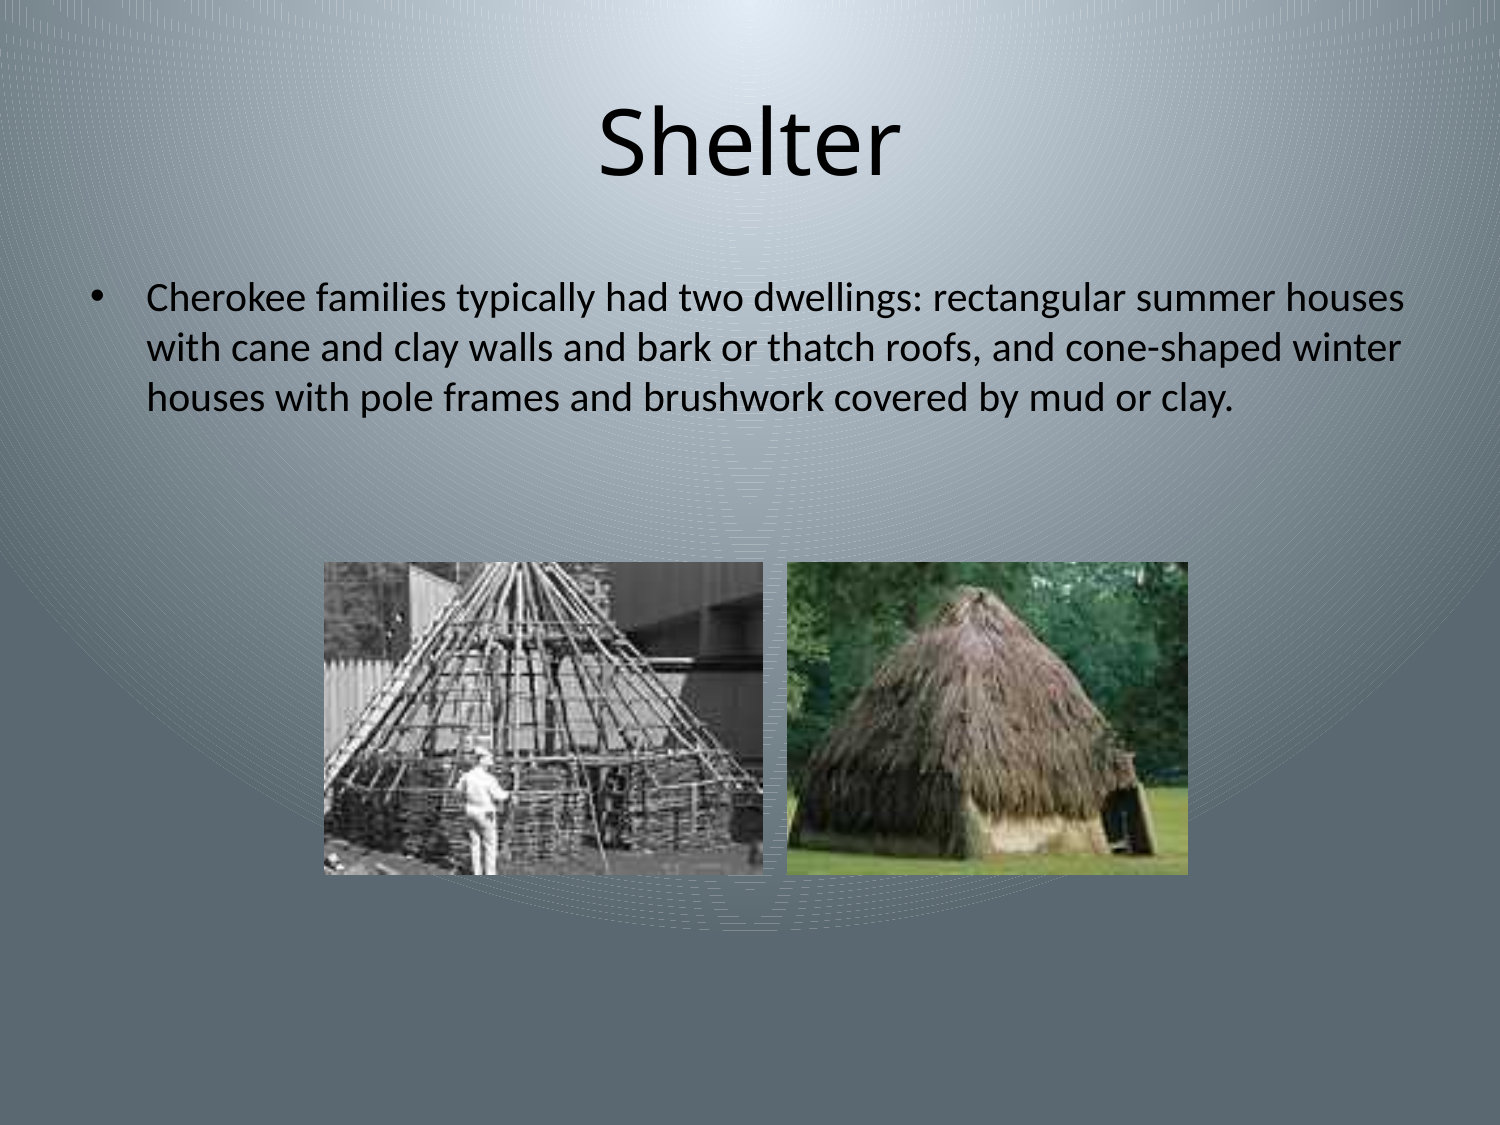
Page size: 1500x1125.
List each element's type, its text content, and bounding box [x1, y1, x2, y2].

title Shelter [75, 45, 1425, 233]
list Cherokee families typically had two dwellings: rectangular summer houses with cane and clay walls and bark or thatch roofs, and cone-shaped winter houses with pole frames and brushwork covered by mud or clay. [75, 262, 1425, 1005]
picture [787, 562, 1188, 876]
picture [324, 562, 763, 876]
